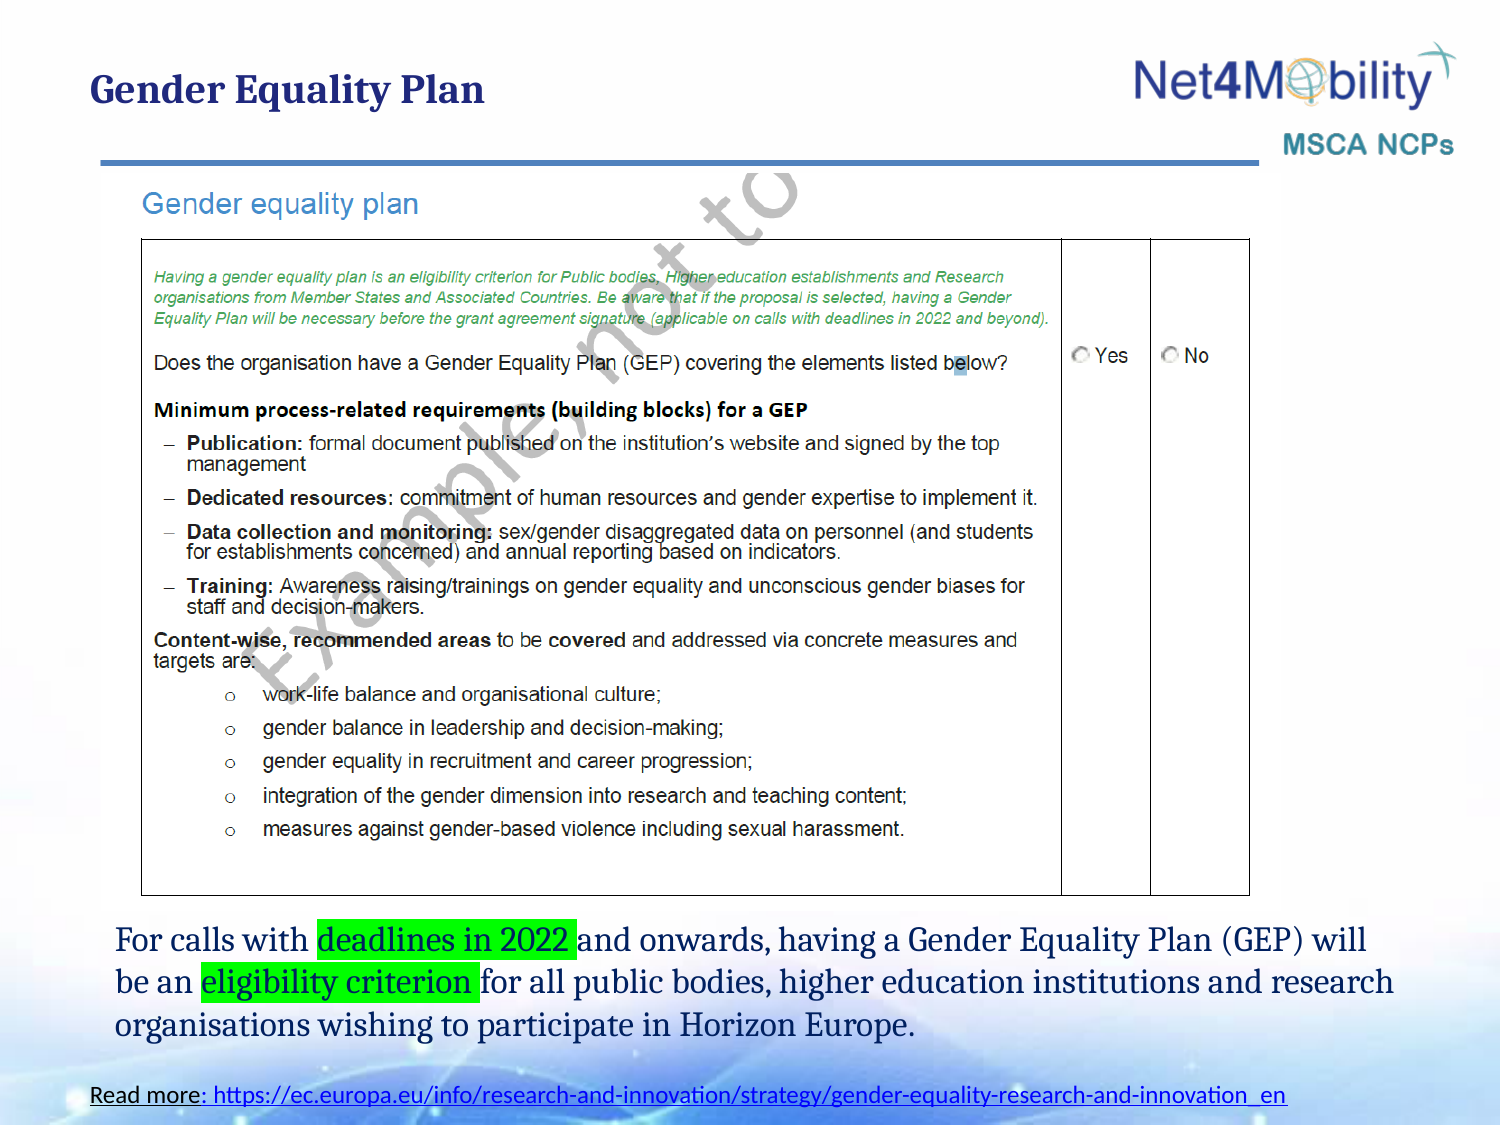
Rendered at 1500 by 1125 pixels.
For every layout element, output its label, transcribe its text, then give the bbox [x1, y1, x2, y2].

picture [0, 0, 1500, 1125]
title Gender Equality Plan [75, 30, 1093, 144]
text_box For calls with deadlines in 2022 and onwards, having a Gender Equality Plan (GEP) will be an eligibility criterion for all public bodies, higher education institutions and research organisations wishing to participate in Horizon Europe. [100, 908, 1412, 1051]
text_box Read more: https://ec.europa.eu/info/research-and-innovation/strategy/gender-equality-research-and-innovation_en [75, 1070, 1306, 1116]
